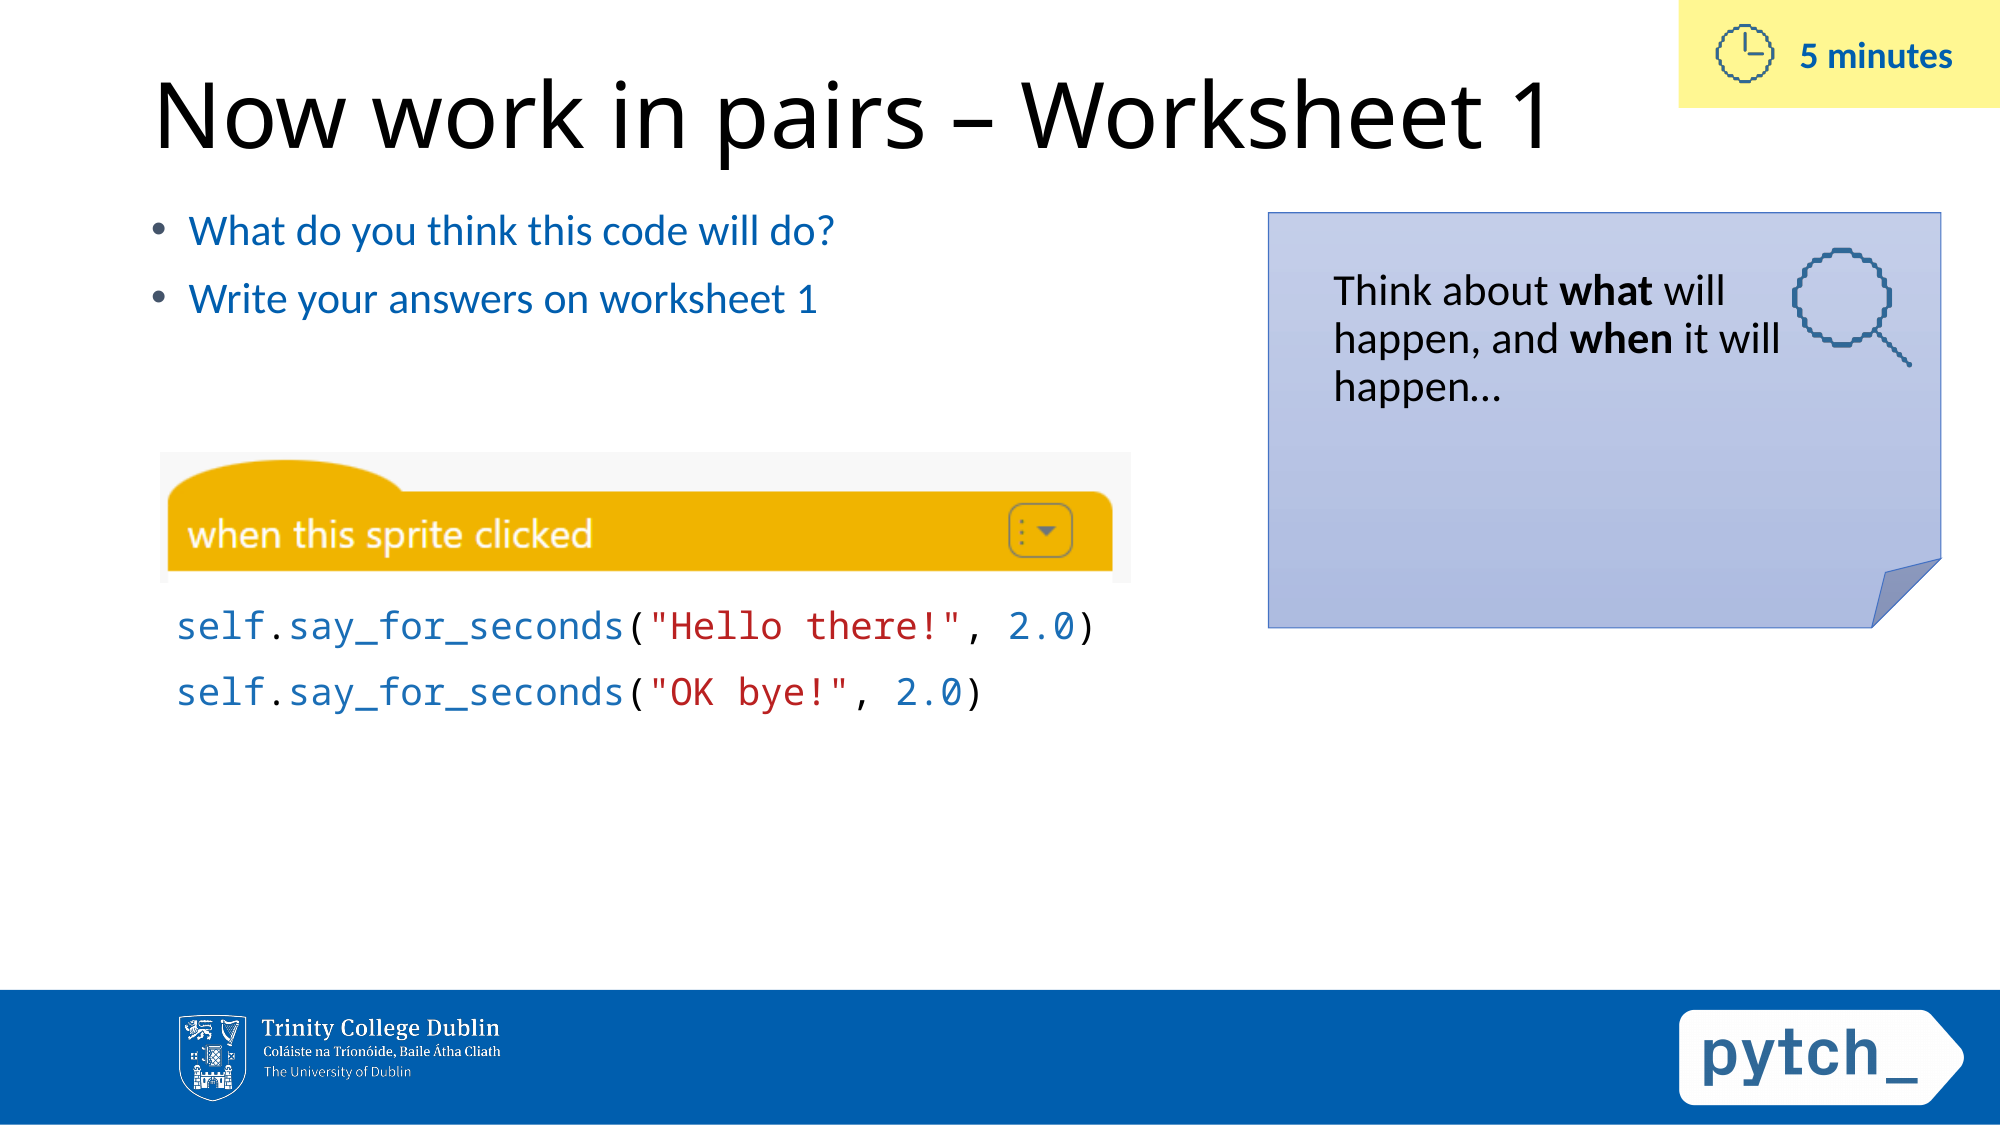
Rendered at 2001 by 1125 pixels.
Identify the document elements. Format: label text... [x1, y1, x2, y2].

picture [1590, 894, 2001, 1125]
picture [160, 452, 1131, 584]
title Now work in pairs – Worksheet 1 [137, 41, 1863, 196]
list What do you think this code will do? Write your answers on worksheet 1 [136, 199, 1777, 355]
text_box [1678, 0, 2000, 108]
picture [178, 1014, 502, 1102]
list self.say_for_seconds("Hello there!", 2.0) self.say_for_seconds("OK bye!", 2.0) [160, 599, 1338, 955]
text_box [1268, 212, 1941, 628]
